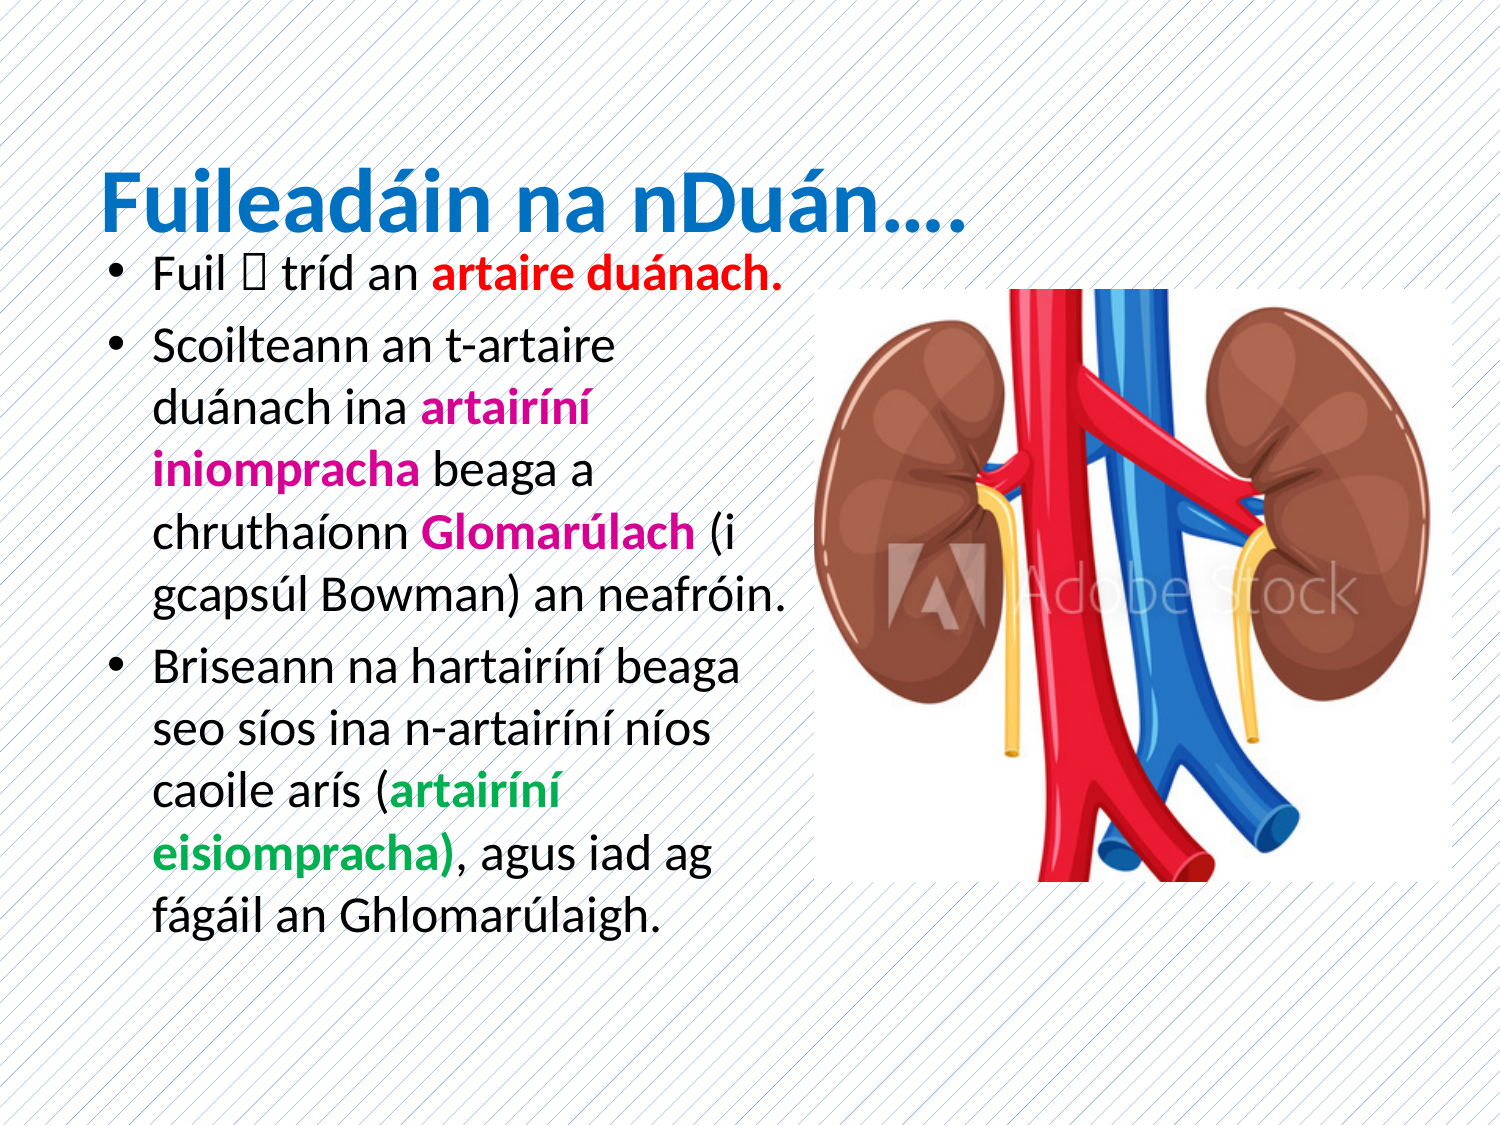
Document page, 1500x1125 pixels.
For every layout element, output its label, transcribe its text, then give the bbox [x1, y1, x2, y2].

picture [813, 288, 1453, 882]
title Fuileadáin na nDuán…. [85, 101, 1436, 287]
list Fuil  tríd an artaire duánach. Scoilteann an t-artaire duánach ina artairíní iniompracha beaga a chruthaíonn Glomarúlach (i gcapsúl Bowman) an neafróin. Briseann na hartairíní beaga seo síos ina n-artairíní níos caoile arís (artairíní eisiompracha), agus iad ag fágáil an Ghlomarúlaigh. [20, 230, 814, 1040]
